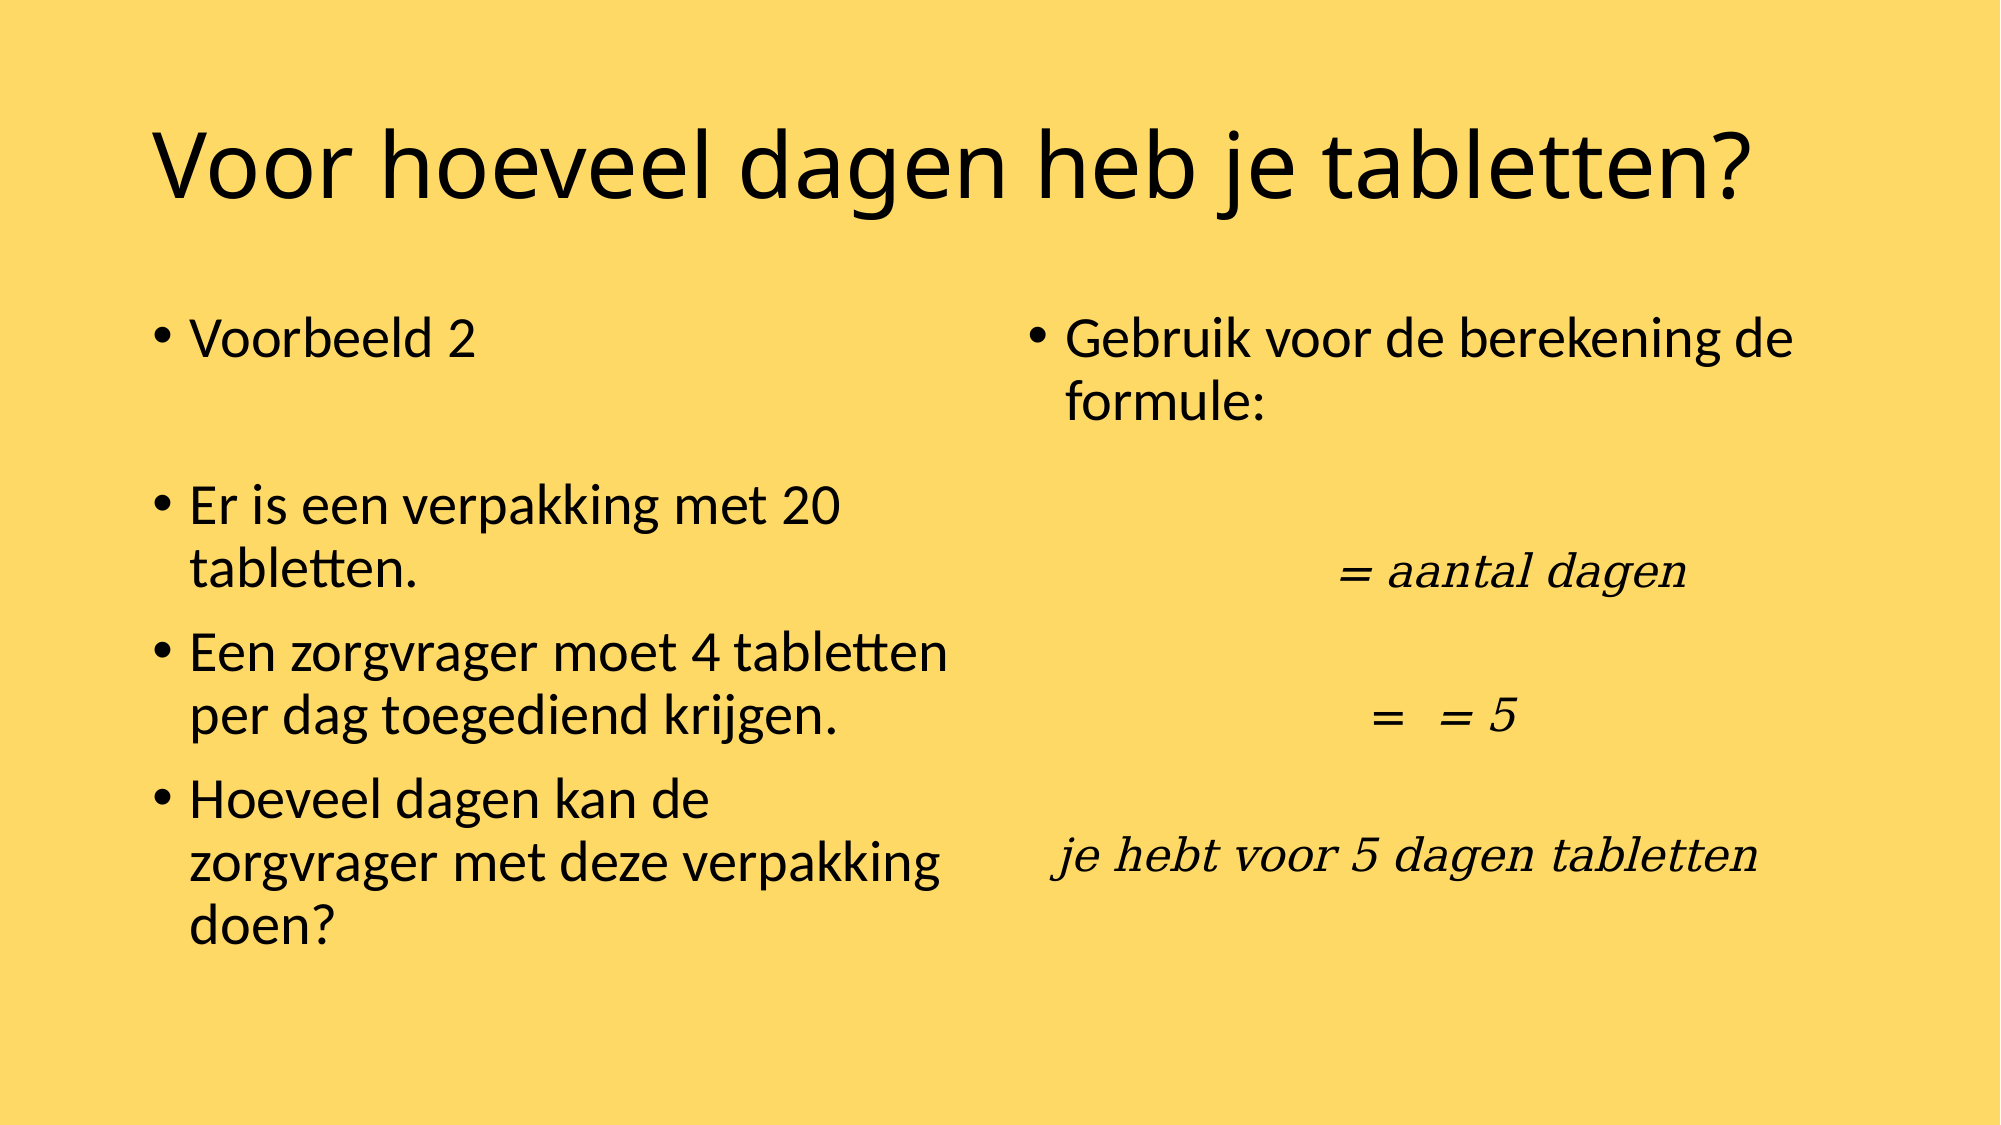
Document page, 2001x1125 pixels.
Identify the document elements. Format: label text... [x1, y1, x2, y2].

list Voorbeeld 2 Er is een verpakking met 20 tabletten. Een zorgvrager moet 4 tabletten per dag toegediend krijgen. Hoeveel dagen kan de zorgvrager met deze verpakking doen? [137, 299, 988, 1014]
title Voor hoeveel dagen heb je tabletten? [137, 59, 1863, 278]
